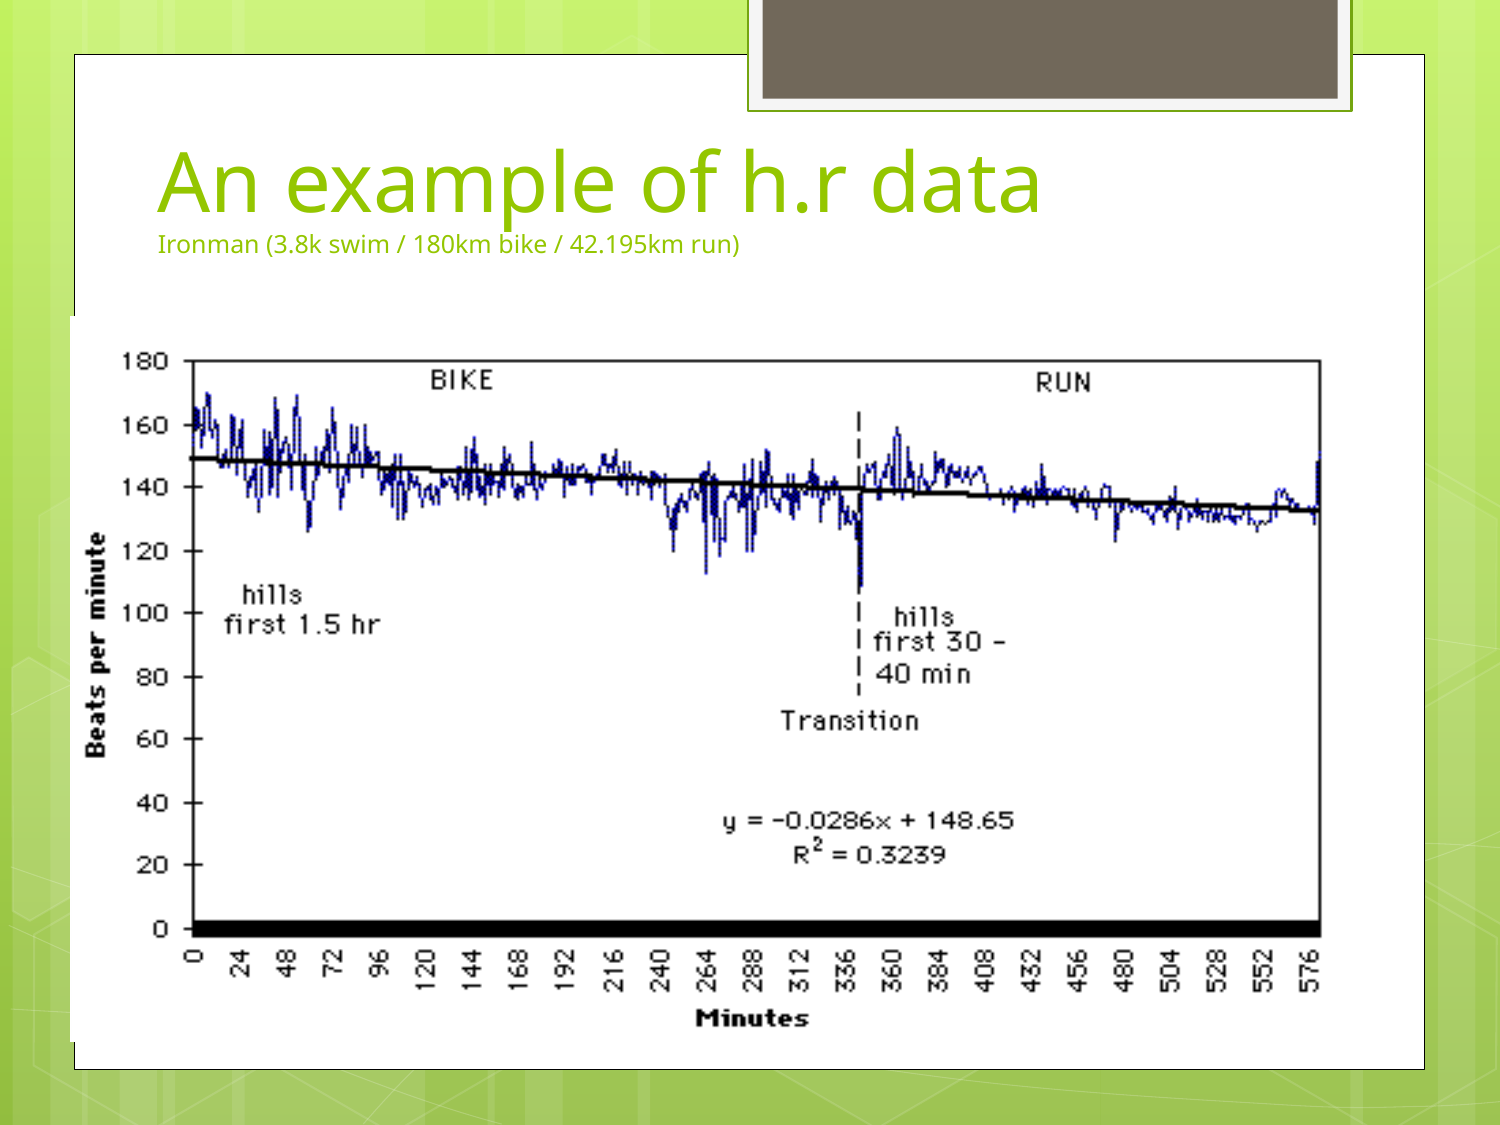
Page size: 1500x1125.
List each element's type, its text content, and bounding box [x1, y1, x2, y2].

title An example of h.r data Ironman (3.8k swim / 180km bike / 42.195km run) [142, 111, 1482, 267]
picture [70, 316, 1333, 1042]
